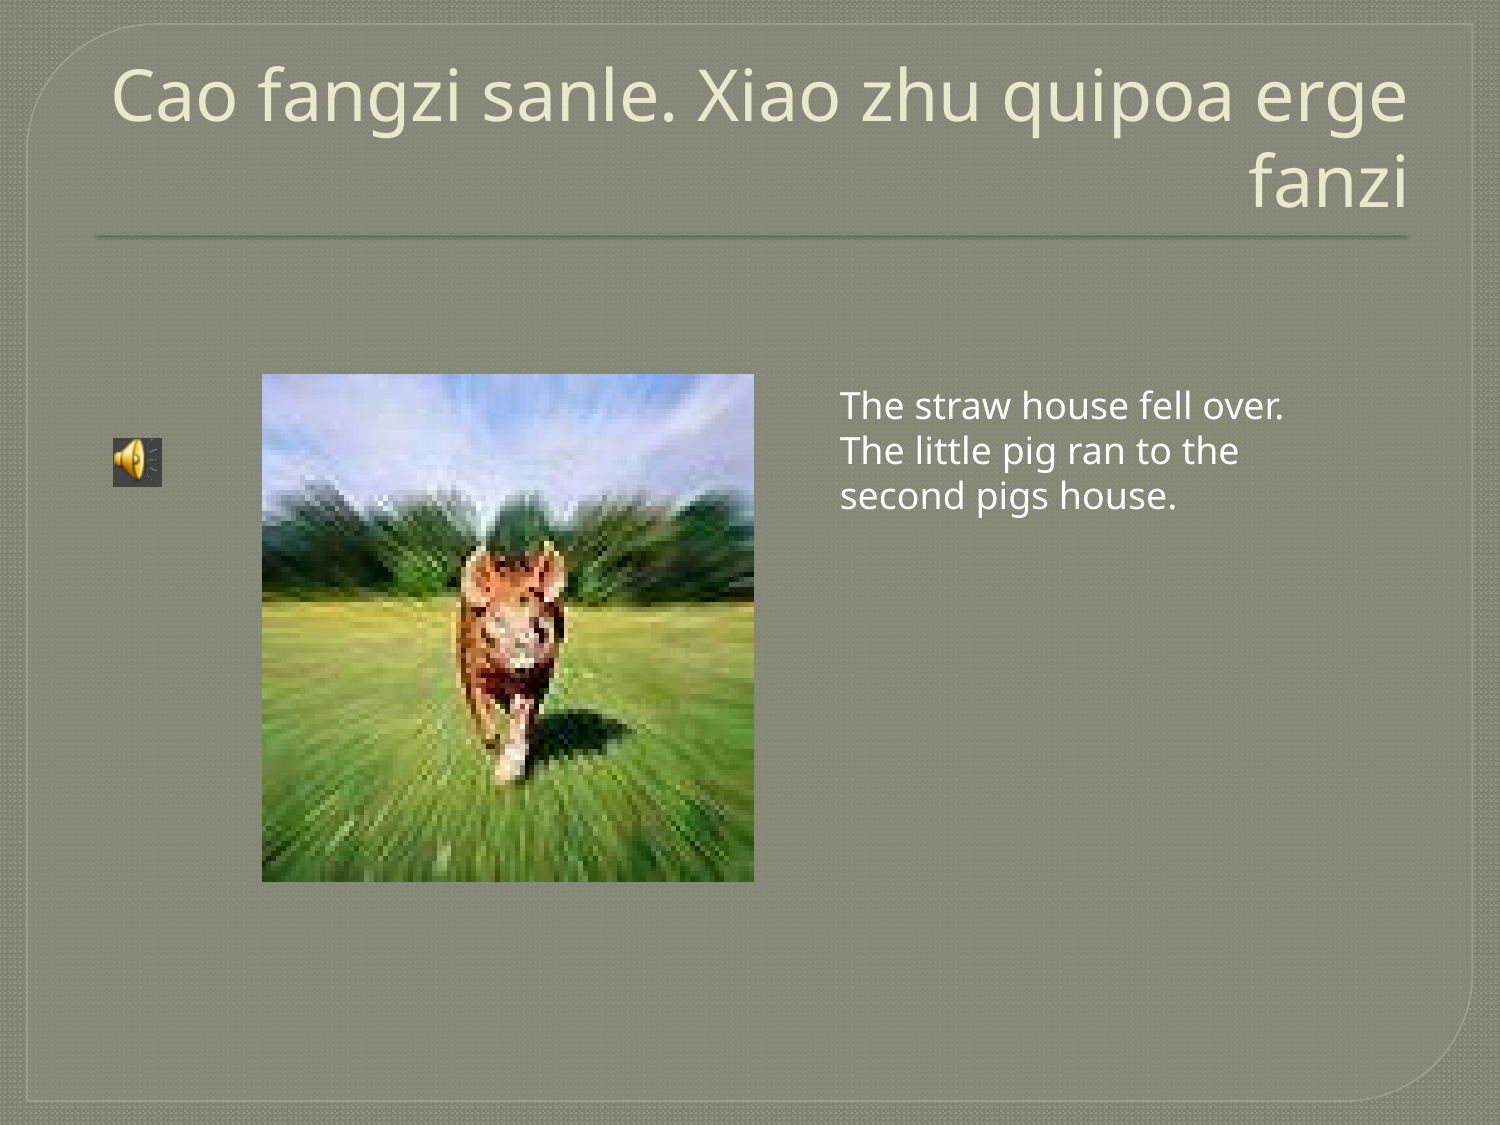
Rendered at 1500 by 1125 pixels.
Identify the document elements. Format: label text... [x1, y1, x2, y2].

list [262, 374, 755, 883]
text_box The straw house fell over. The little pig ran to the second pigs house. [824, 374, 1363, 525]
title Cao fangzi sanle. Xiao zhu quipoa erge fanzi [75, 41, 1425, 230]
picture [112, 437, 163, 488]
